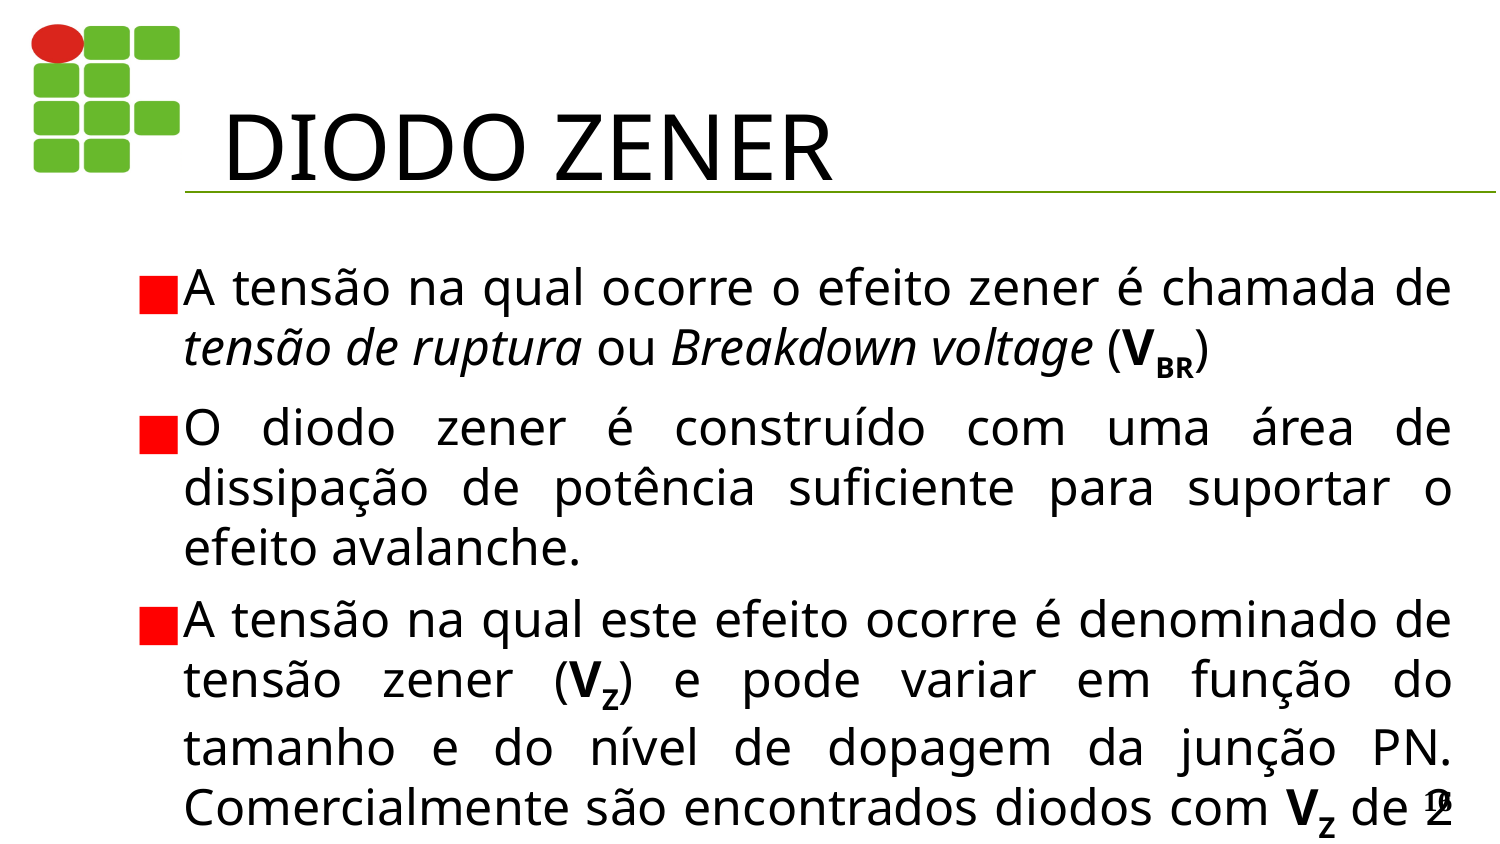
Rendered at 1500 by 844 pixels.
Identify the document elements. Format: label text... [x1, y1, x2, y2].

title DIODO ZENER [206, 26, 1468, 207]
picture [29, 23, 182, 174]
text_box ‹#› [1155, 774, 1468, 825]
list A tensão na qual ocorre o efeito zener é chamada de tensão de ruptura ou Breakdown voltage (VBR) O diodo zener é construído com uma área de dissipação de potência suficiente para suportar o efeito avalanche. A tensão na qual este efeito ocorre é denominado de tensão zener (VZ) e pode variar em função do tamanho e do nível de dopagem da junção PN. Comercialmente são encontrados diodos com VZ de 2 a 200 volts. [46, 248, 1469, 774]
